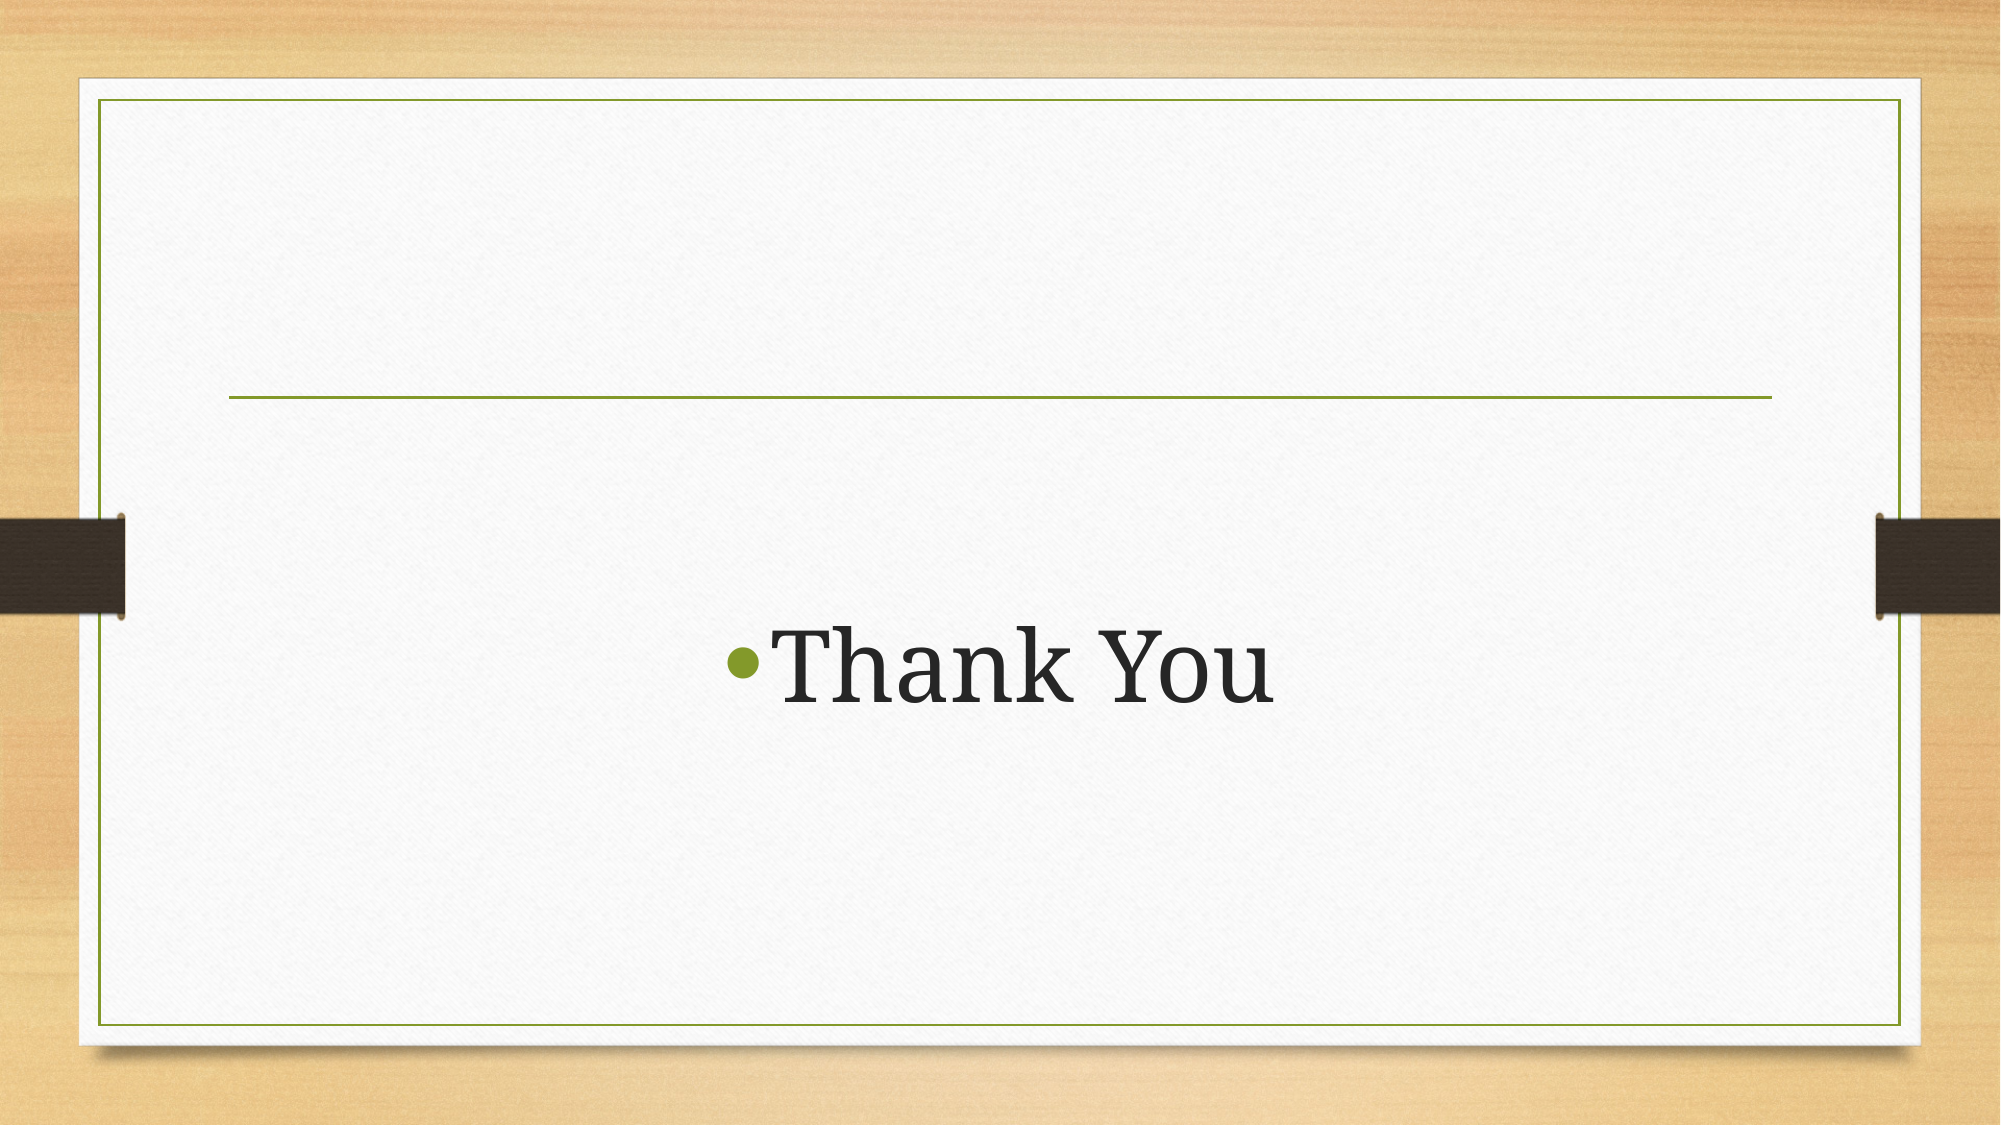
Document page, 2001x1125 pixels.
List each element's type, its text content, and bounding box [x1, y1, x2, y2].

picture [0, 0, 2001, 1125]
list Thank You [212, 419, 1788, 964]
